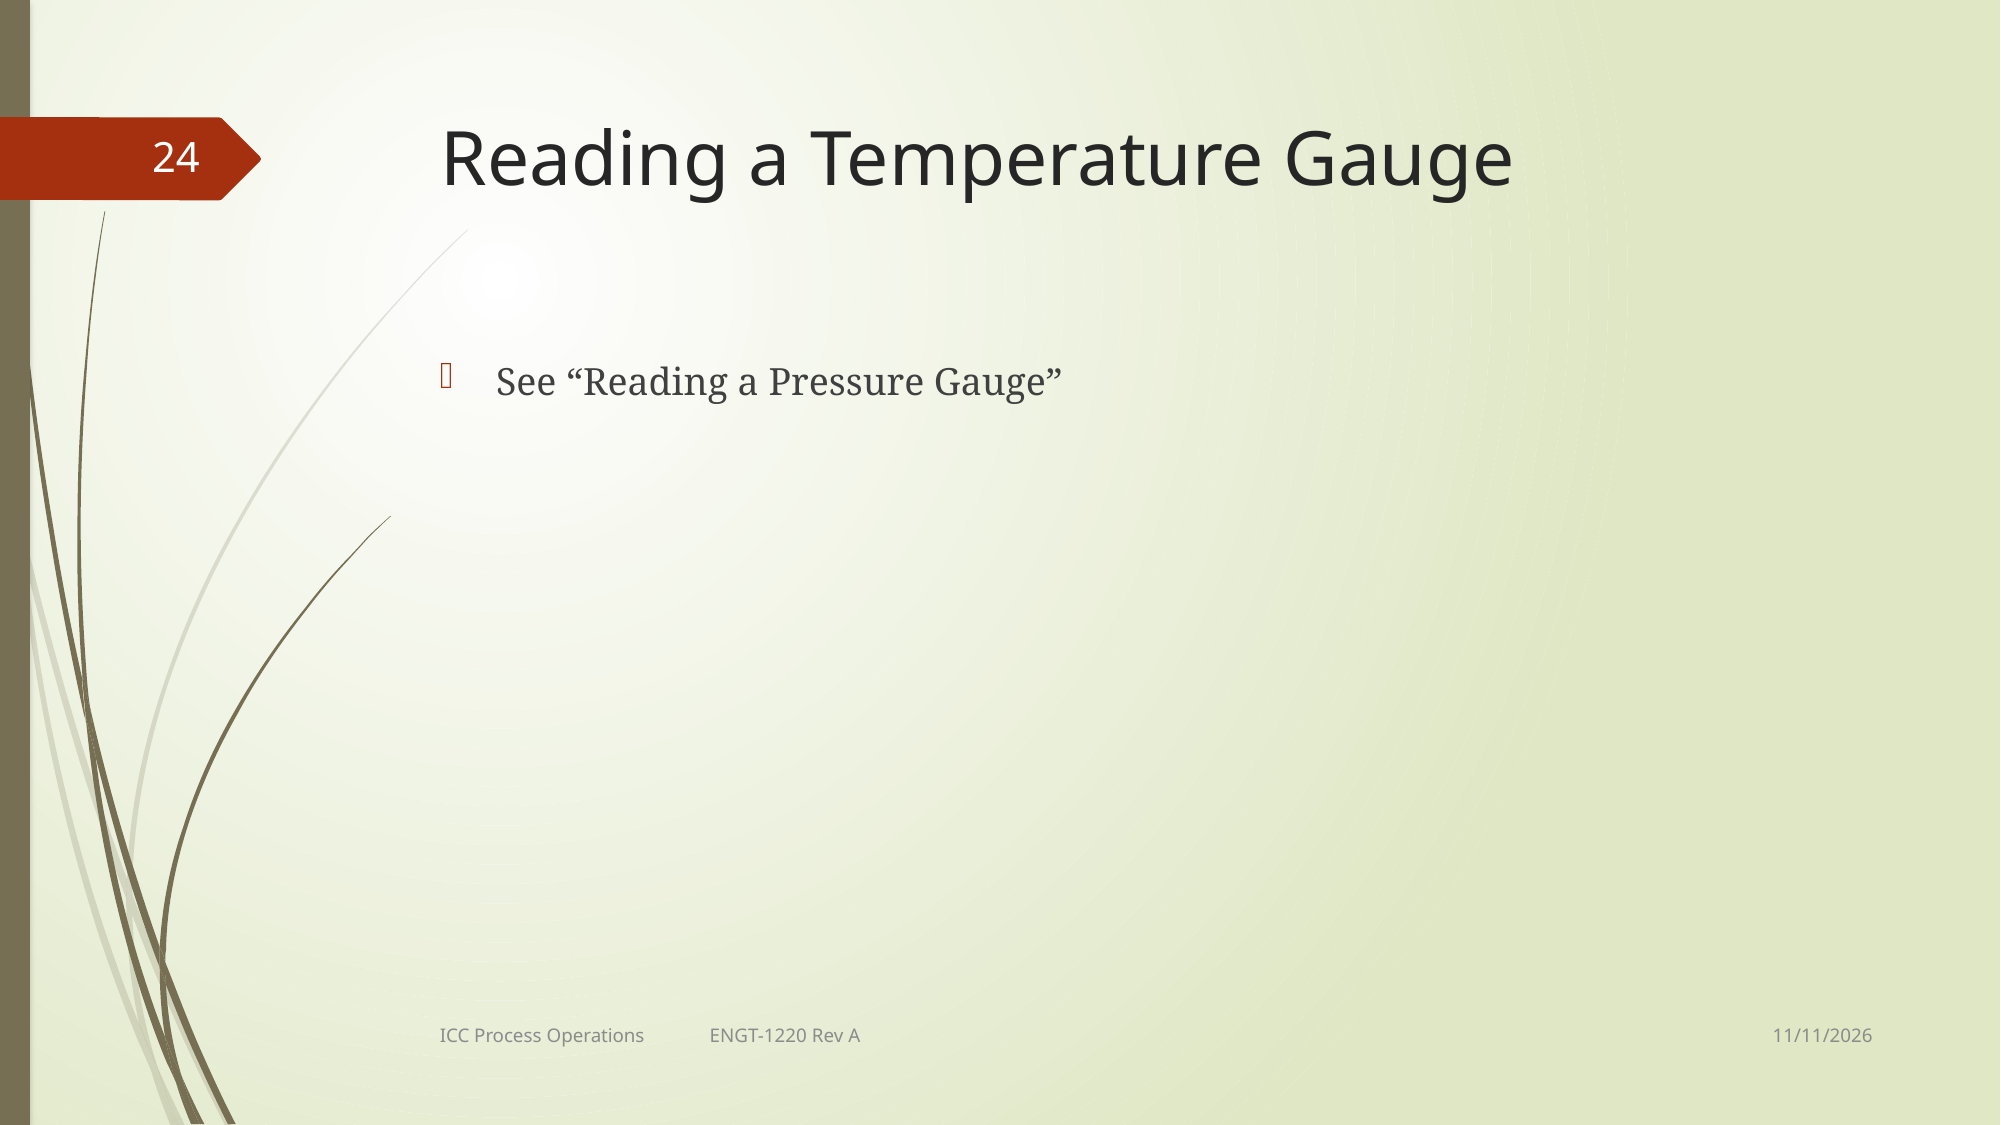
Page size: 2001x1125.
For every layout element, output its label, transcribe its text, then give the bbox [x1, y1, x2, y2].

footer ICC Process Operations ENGT-1220 Rev A [424, 1006, 1675, 1067]
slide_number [1699, 1005, 1888, 1067]
title Reading a Temperature Gauge [425, 102, 1888, 231]
list See “Reading a Pressure Gauge” [424, 350, 1888, 970]
slide_number 24 [87, 129, 216, 190]
